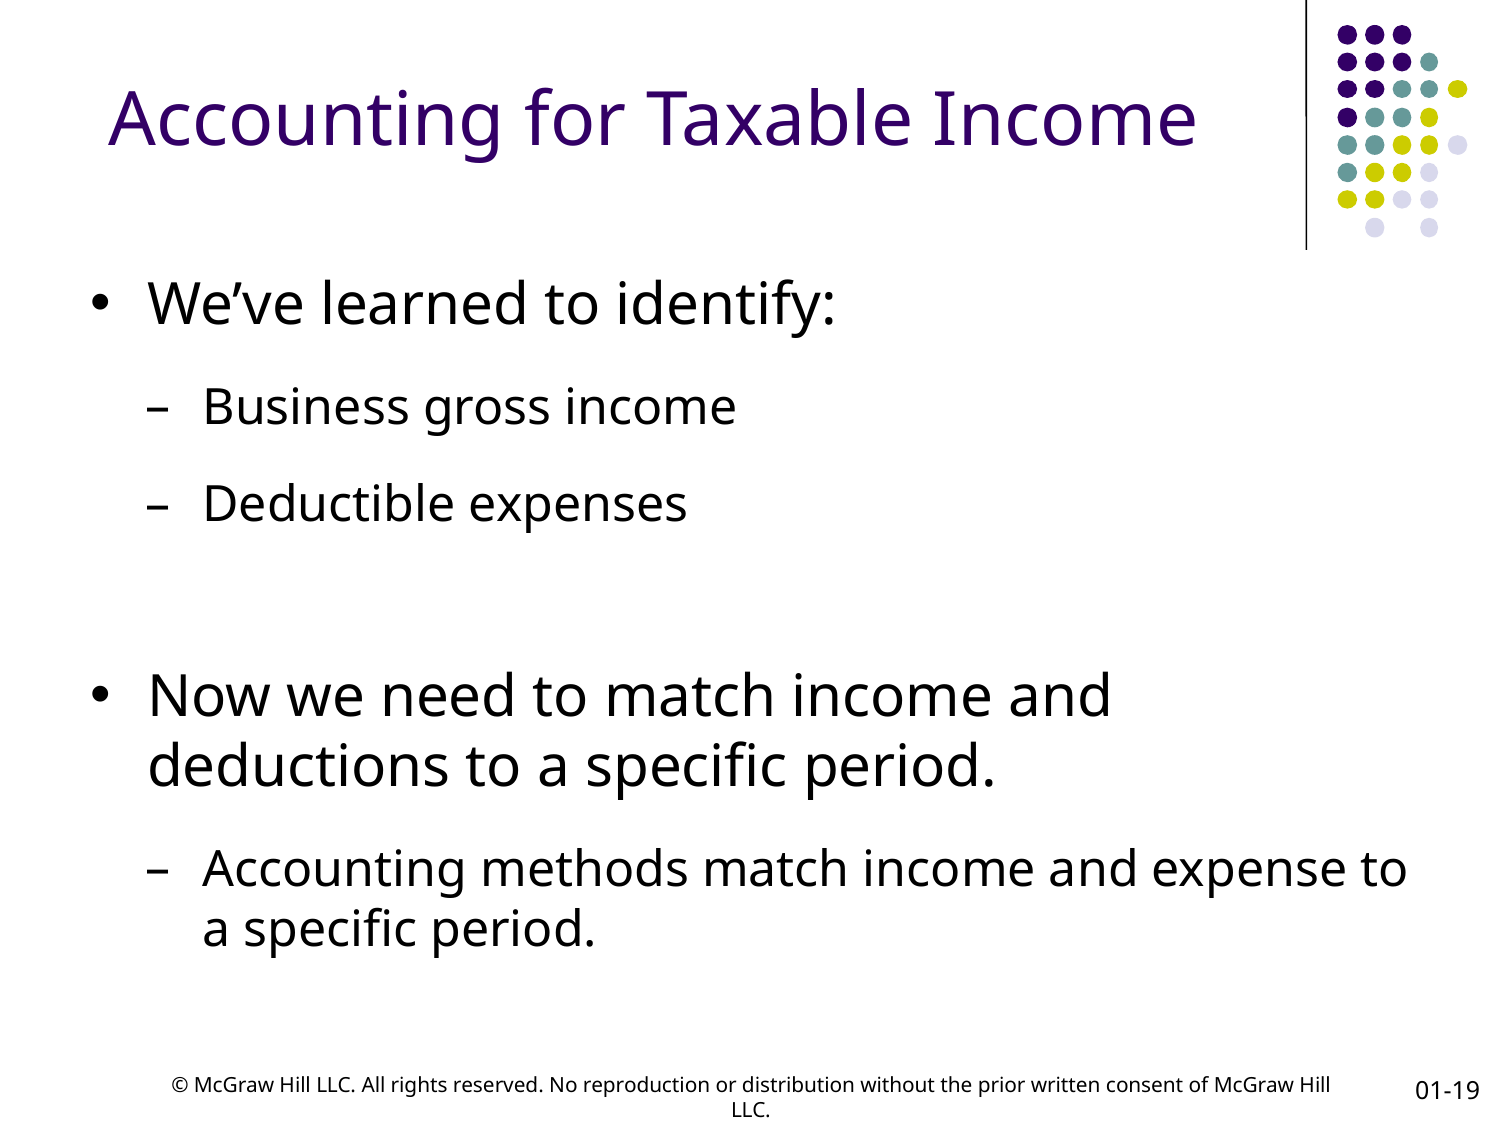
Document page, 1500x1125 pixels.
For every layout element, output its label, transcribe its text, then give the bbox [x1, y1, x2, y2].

slide_number 01-19 [1345, 1061, 1496, 1122]
title Accounting for Taxable Income [32, 8, 1275, 234]
list We’ve learned to identify: Business gross income Deductible expenses Now we need to match income and deductions to a specific period. Accounting methods match income and expense to a specific period. [75, 259, 1425, 1062]
